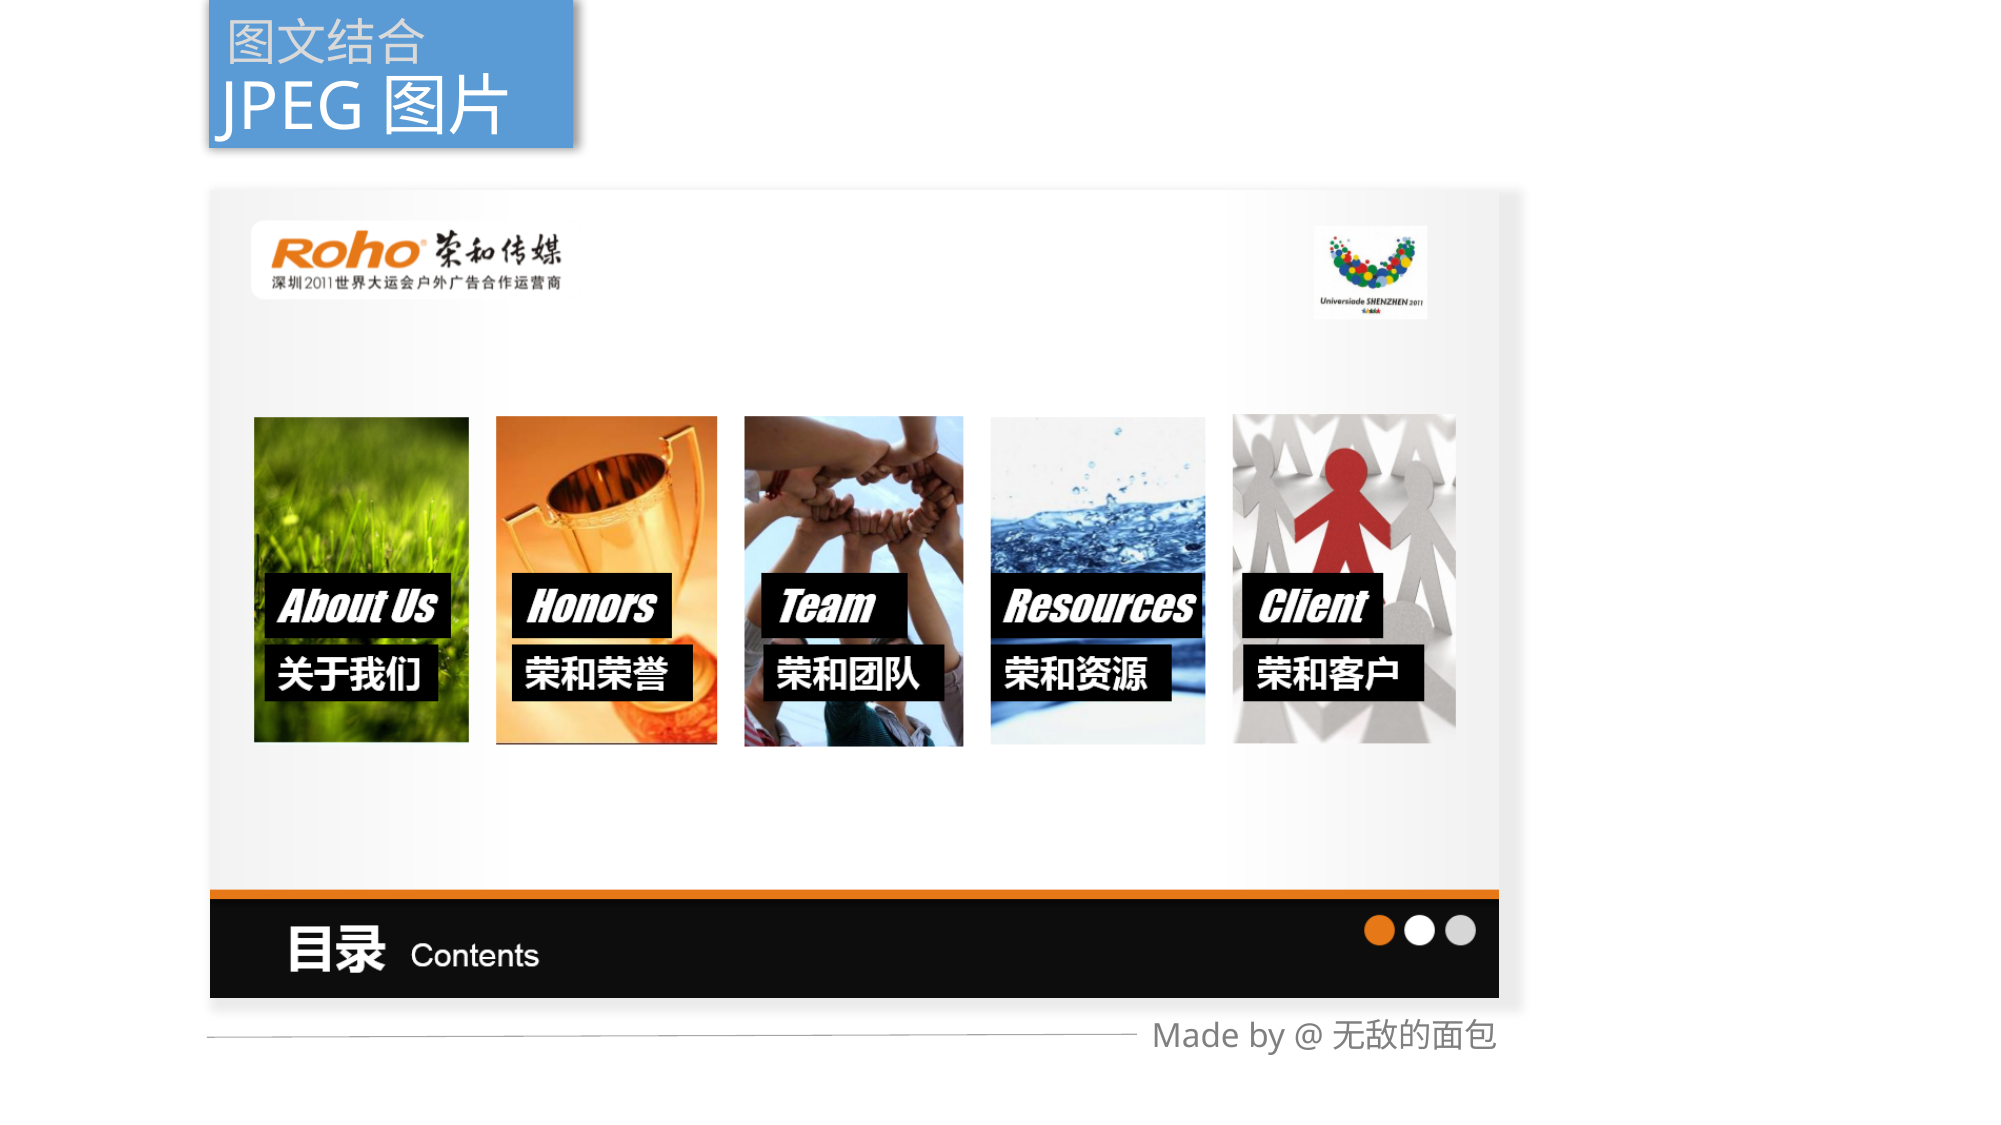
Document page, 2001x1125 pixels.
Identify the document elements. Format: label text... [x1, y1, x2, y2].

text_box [206, 1034, 1133, 1038]
picture [210, 190, 1499, 998]
text_box Made by @无敌的面包 [1136, 1006, 1514, 1062]
text_box 图文结合 [212, 2, 442, 78]
text_box JPEG图片 [206, 55, 530, 150]
text_box [208, 0, 574, 149]
